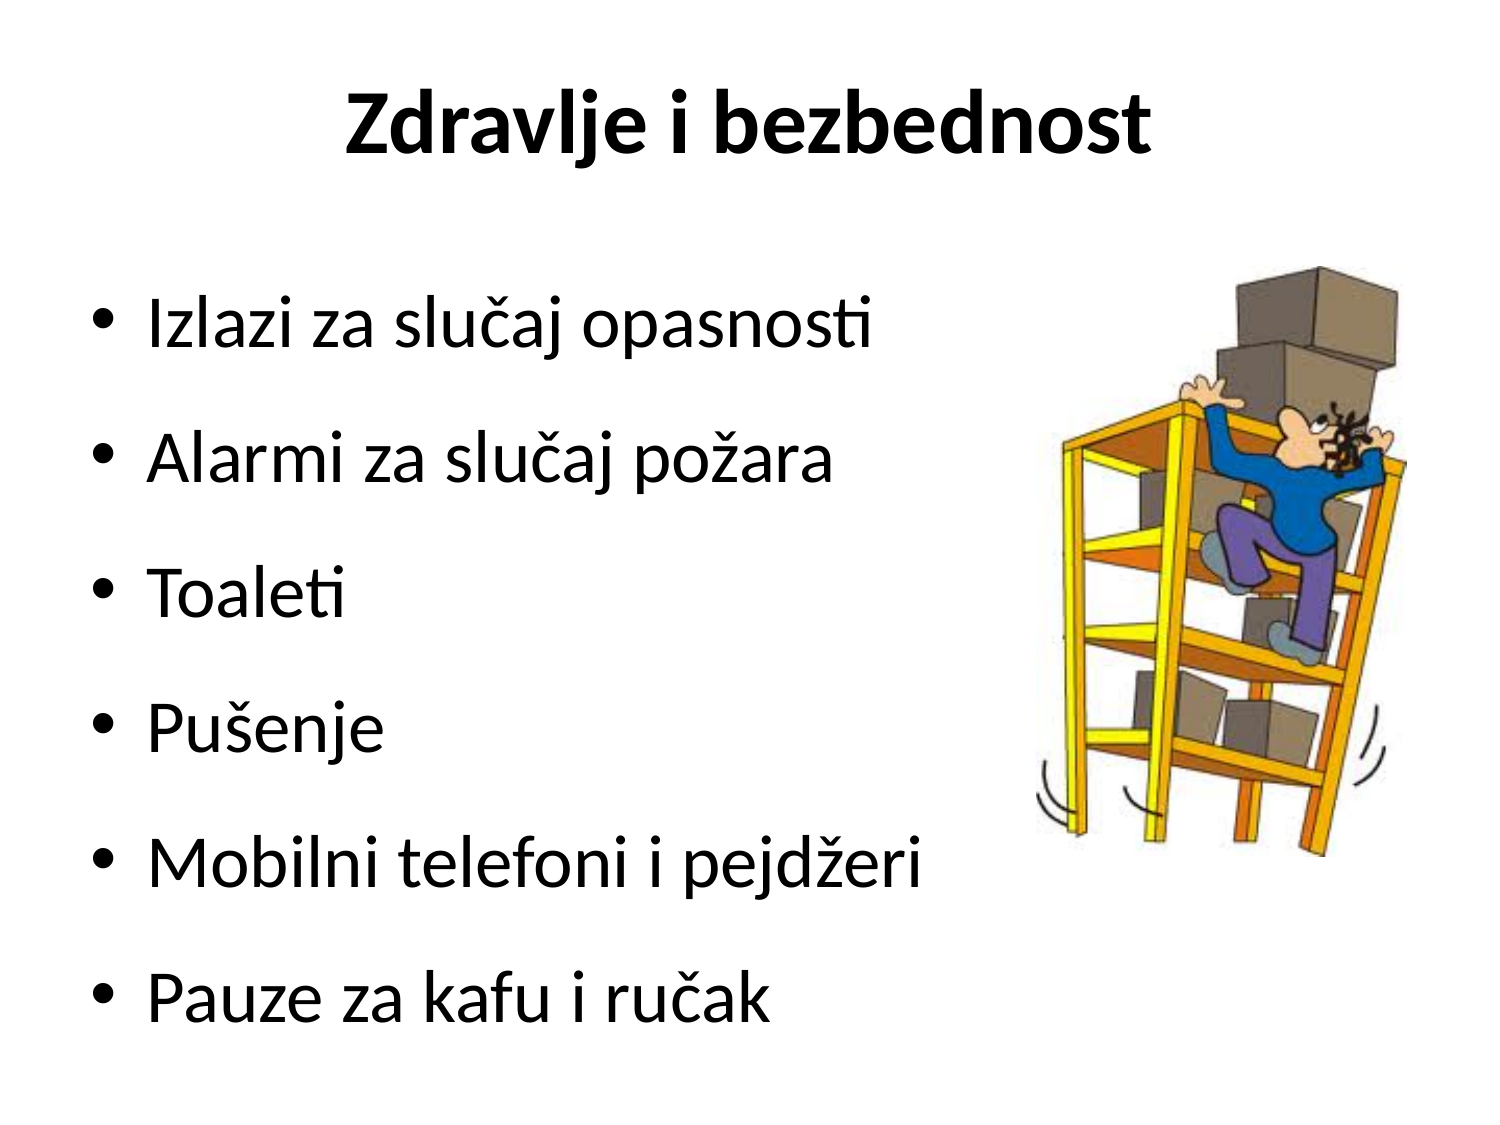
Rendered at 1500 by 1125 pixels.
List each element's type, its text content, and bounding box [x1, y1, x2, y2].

title Zdravlje i bezbednost [75, 45, 1425, 188]
list Izlazi za slučaj opasnosti Alarmi za slučaj požara Toaleti Pušenje Mobilni telefoni i pejdžeri Pauze za kafu i ručak [75, 219, 1425, 963]
picture [1035, 266, 1408, 857]
